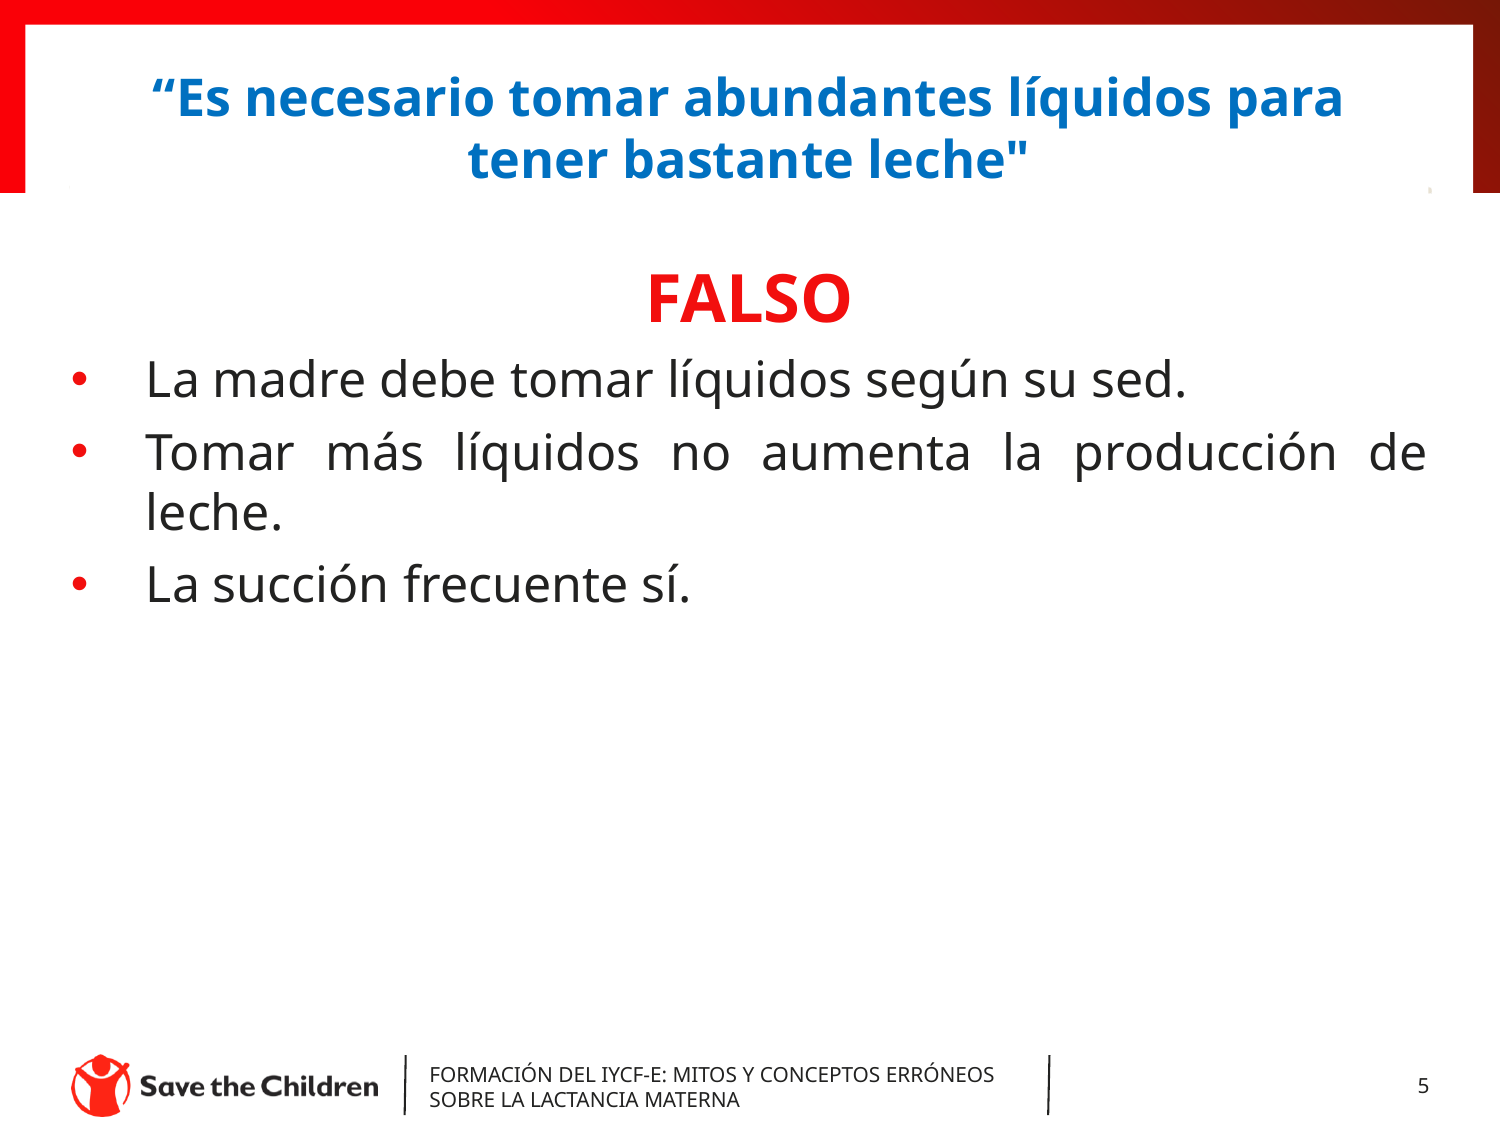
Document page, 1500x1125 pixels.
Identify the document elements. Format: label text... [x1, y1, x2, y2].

list FALSO La madre debe tomar líquidos según su sed. Tomar más líquidos no aumenta la producción de leche. La succión frecuente sí. [70, 255, 1429, 981]
footer FORMACIÓN DEL IYCF-E: MITOS Y CONCEPTOS ERRÓNEOS SOBRE LA LACTANCIA MATERNA [414, 1056, 1042, 1117]
title “Es necesario tomar abundantes líquidos para tener bastante leche" [69, 33, 1429, 220]
slide_number ‹#› [1317, 1056, 1445, 1117]
picture [71, 1054, 378, 1117]
